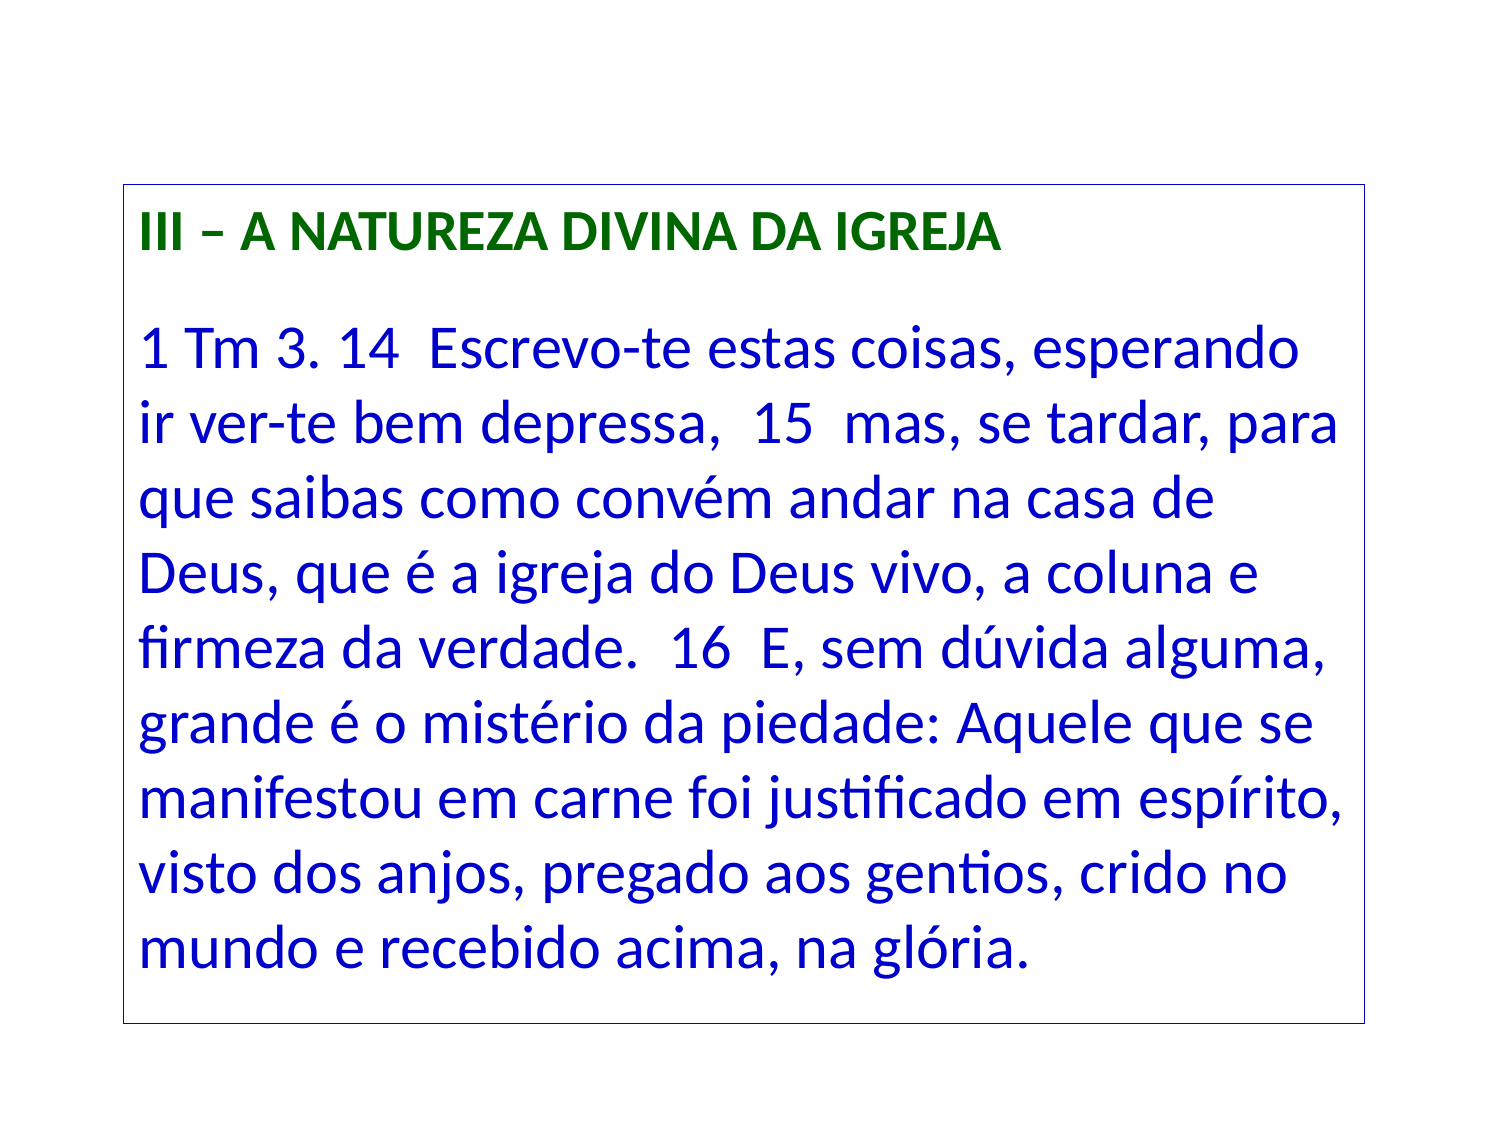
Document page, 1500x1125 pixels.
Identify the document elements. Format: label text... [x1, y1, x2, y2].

list III – A NATUREZA DIVINA DA IGREJA 1 Tm 3. 14 Escrevo-te estas coisas, esperando ir ver-te bem depressa, 15 mas, se tardar, para que saibas como convém andar na casa de Deus, que é a igreja do Deus vivo, a coluna e firmeza da verdade. 16 E, sem dúvida alguma, grande é o mistério da piedade: Aquele que se manifestou em carne foi justificado em espírito, visto dos anjos, pregado aos gentios, crido no mundo e recebido acima, na glória. [123, 184, 1365, 1024]
